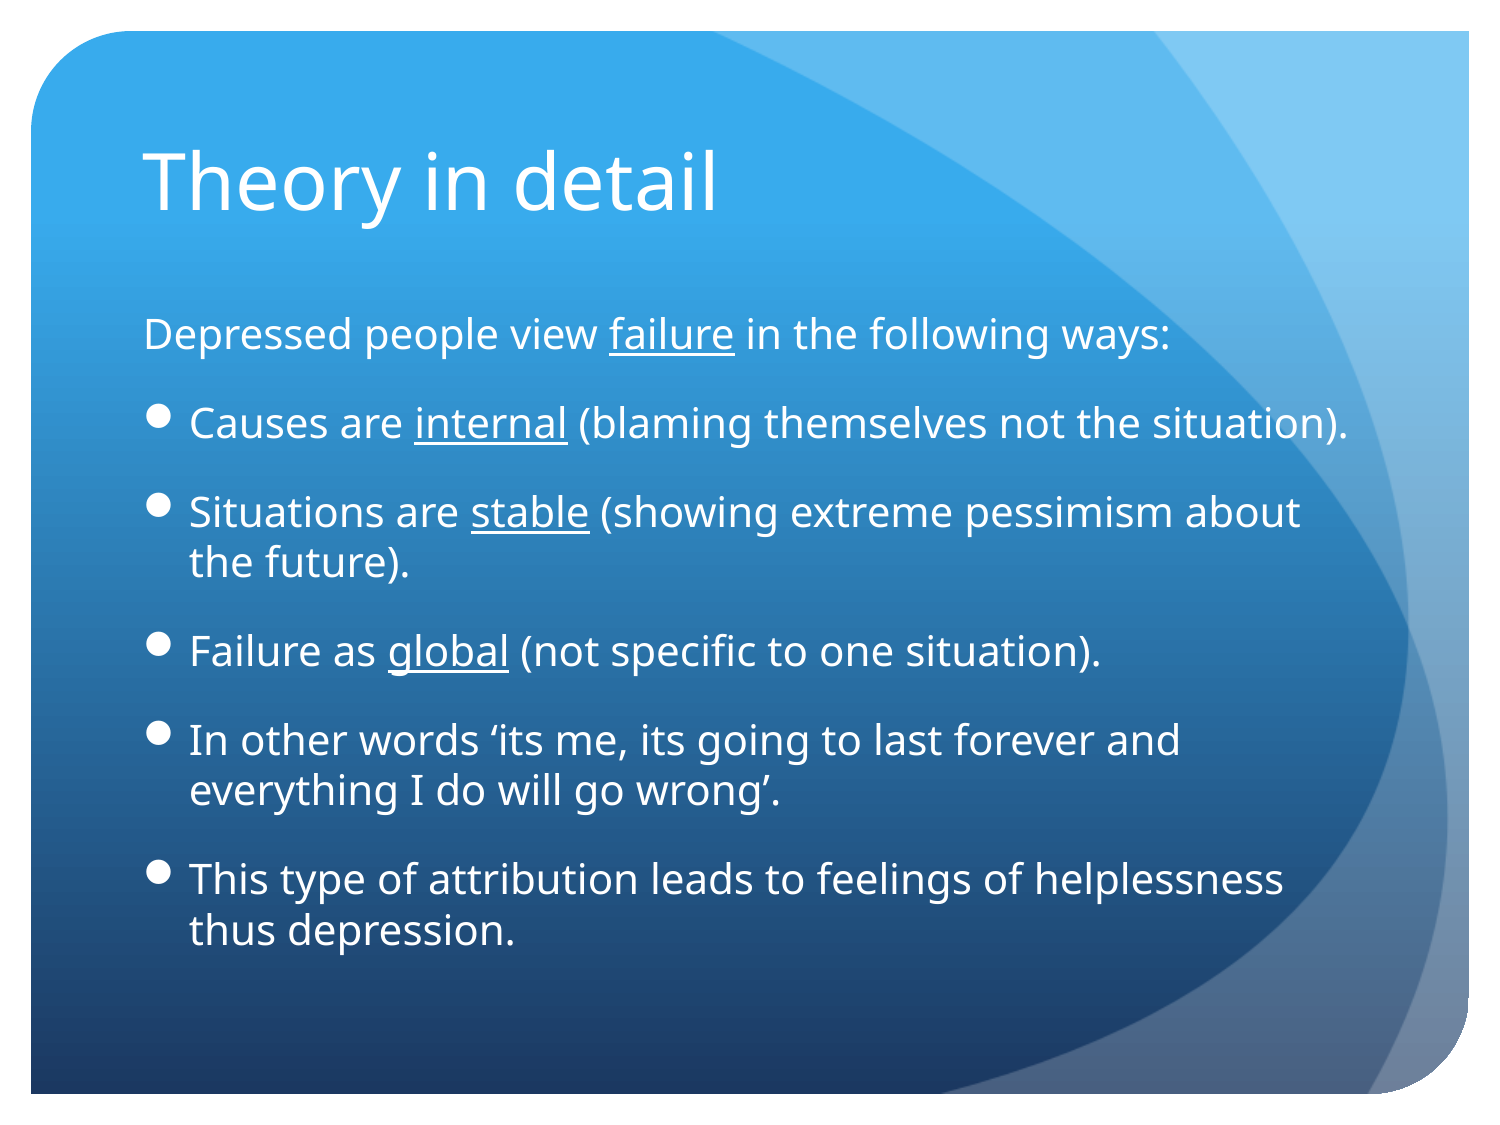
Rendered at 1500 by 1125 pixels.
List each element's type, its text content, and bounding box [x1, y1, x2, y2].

picture [24, 30, 1473, 1094]
list Depressed people view failure in the following ways: Causes are internal (blaming themselves not the situation). Situations are stable (showing extreme pessimism about the future). Failure as global (not specific to one situation). In other words ‘its me, its going to last forever and everything I do will go wrong’. This type of attribution leads to feelings of helplessness thus depression. [127, 299, 1372, 1012]
title Theory in detail [127, 62, 1372, 234]
